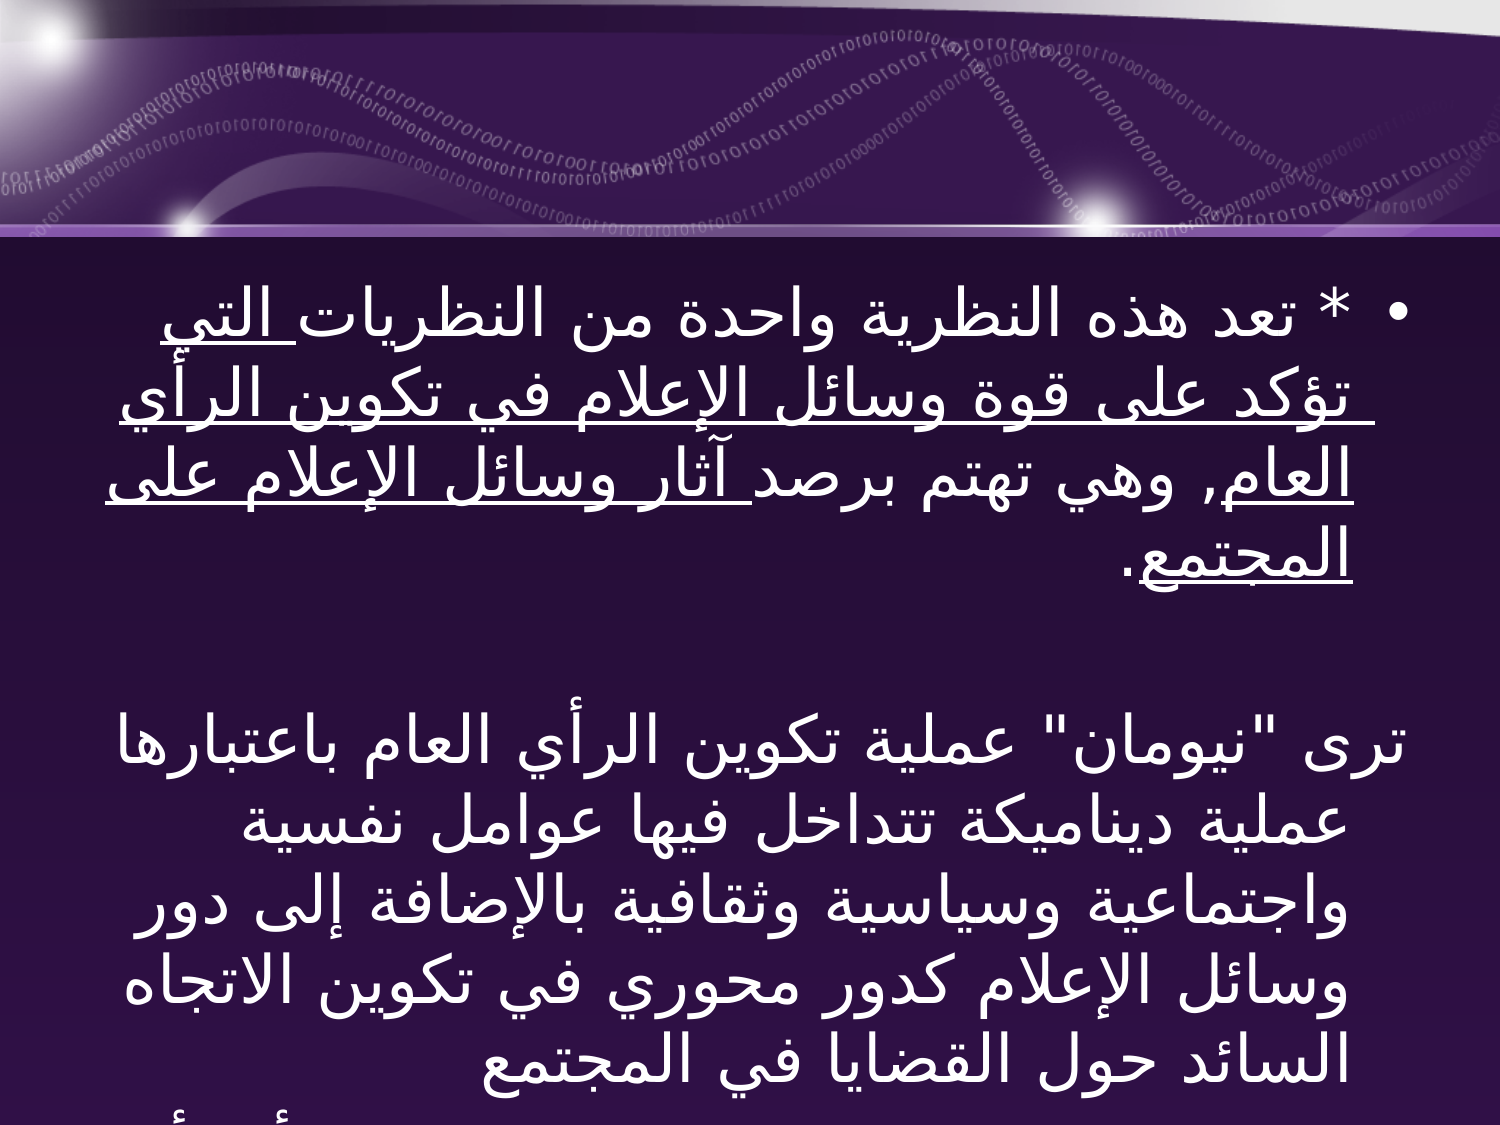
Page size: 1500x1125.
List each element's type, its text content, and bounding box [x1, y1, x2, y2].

picture [0, 0, 1500, 237]
list * تعد هذه النظرية واحدة من النظريات التي تؤكد على قوة وسائل الإعلام في تكوين الرأي العام, وهي تهتم برصد آثار وسائل الإعلام على المجتمع. ترى "نيومان" عملية تكوين الرأي العام باعتبارها عملية ديناميكة تتداخل فيها عوامل نفسية واجتماعية وسياسية وثقافية بالإضافة إلى دور وسائل الإعلام كدور محوري في تكوين الاتجاه السائد حول القضايا في المجتمع و نادت بالعودة إلى قوة وسائل الإعلام ورأت أن لوسائل الإعلام تأثيرات قوية على الرأي العام تم التقليل من شأنها في الماضي بسبب قيود منهجية في الدراسات الإعلامية [50, 262, 1425, 1125]
